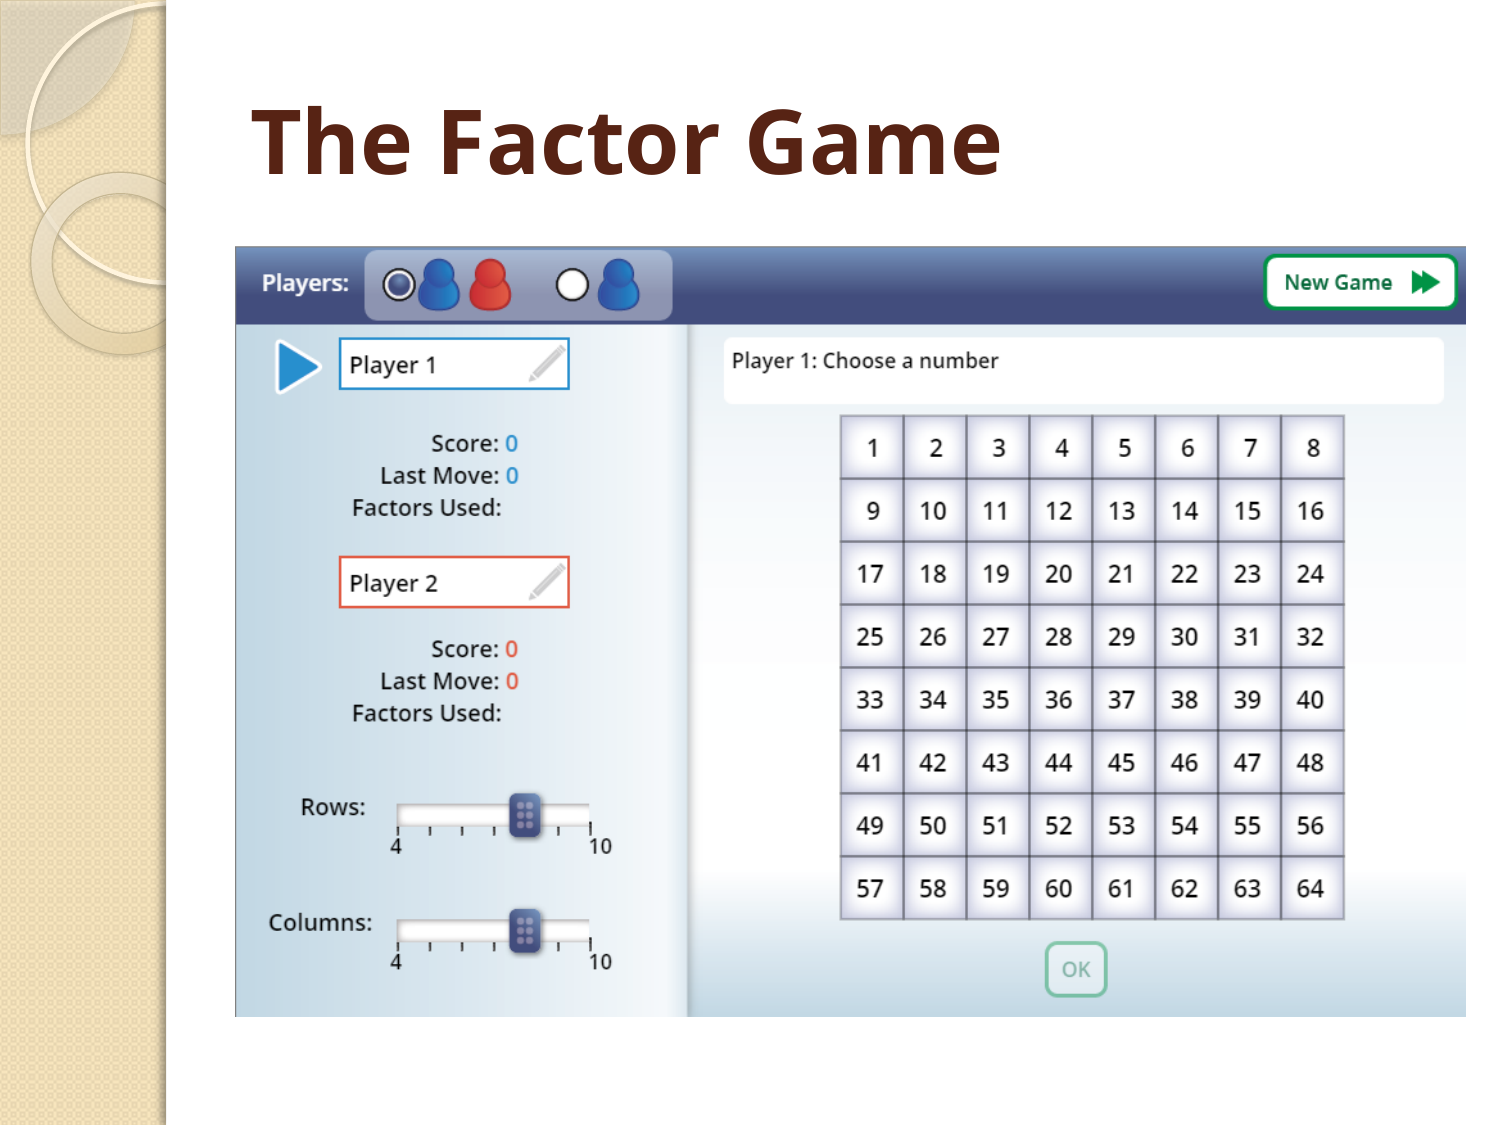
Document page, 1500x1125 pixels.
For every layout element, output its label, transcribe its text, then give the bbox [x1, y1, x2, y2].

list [235, 245, 1466, 1017]
title The Factor Game [235, 45, 1466, 233]
